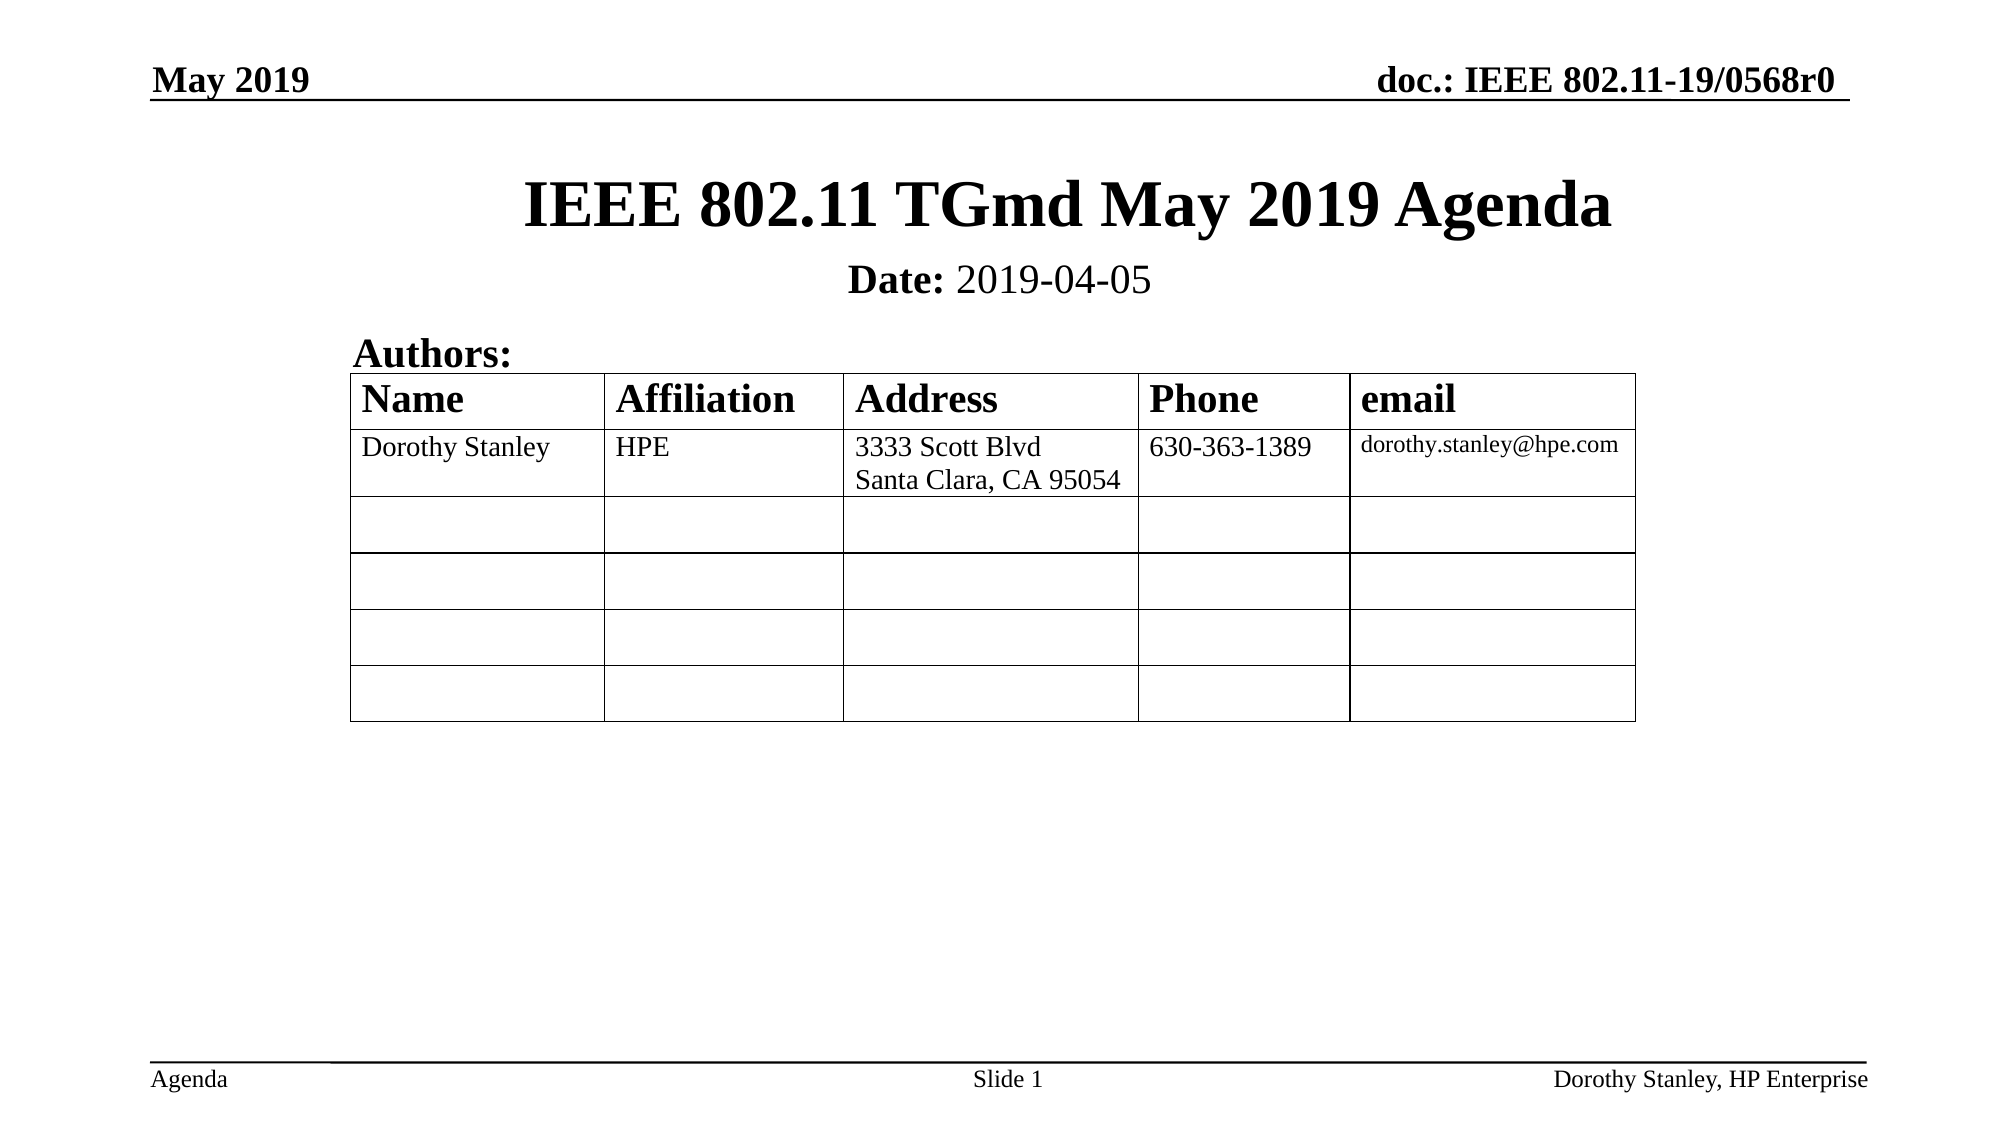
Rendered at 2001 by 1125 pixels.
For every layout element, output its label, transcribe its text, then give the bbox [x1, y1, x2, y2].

title IEEE 802.11 TGmd May 2019 Agenda [362, 112, 1775, 288]
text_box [335, 372, 1665, 784]
footer Dorothy Stanley, HP Enterprise [1549, 1062, 1869, 1093]
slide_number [152, 54, 567, 100]
list Date: 2019-04-05 [362, 249, 1638, 313]
slide_number Slide 1 [972, 1062, 1044, 1093]
text_box Authors: [337, 318, 575, 371]
